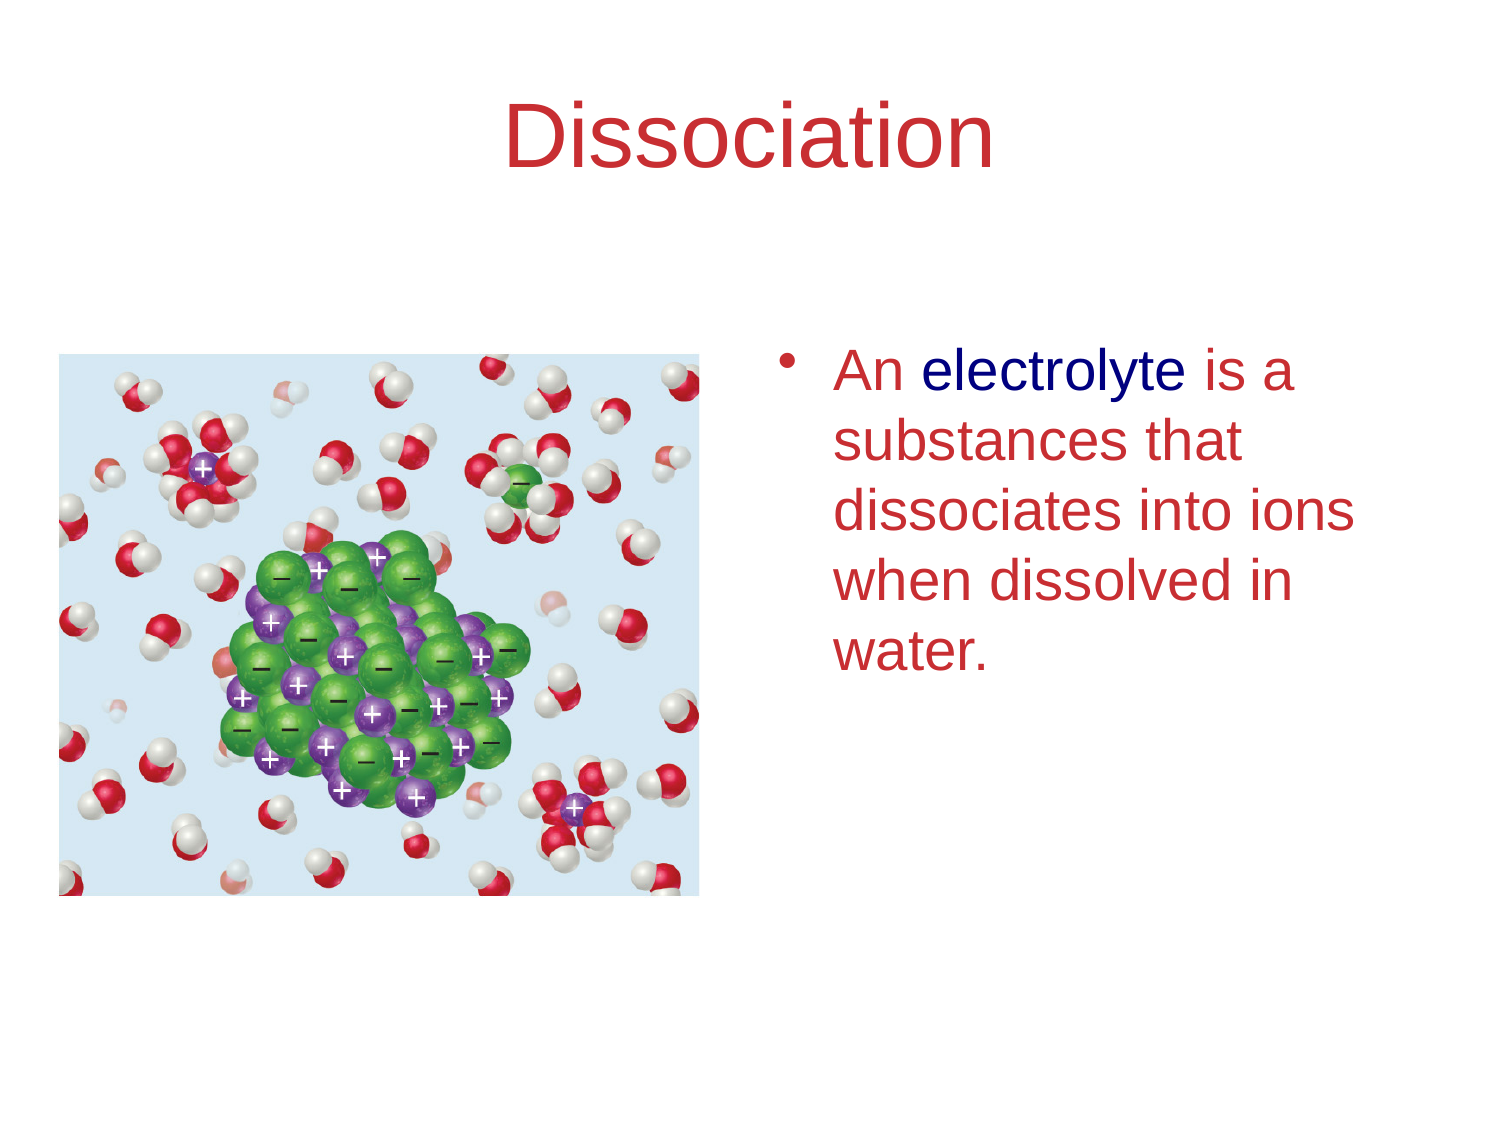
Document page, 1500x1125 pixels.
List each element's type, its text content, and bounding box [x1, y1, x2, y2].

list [49, 345, 713, 913]
list An electrolyte is a substances that dissociates into ions when dissolved in water. [762, 324, 1426, 1076]
title Dissociation [112, 37, 1388, 226]
